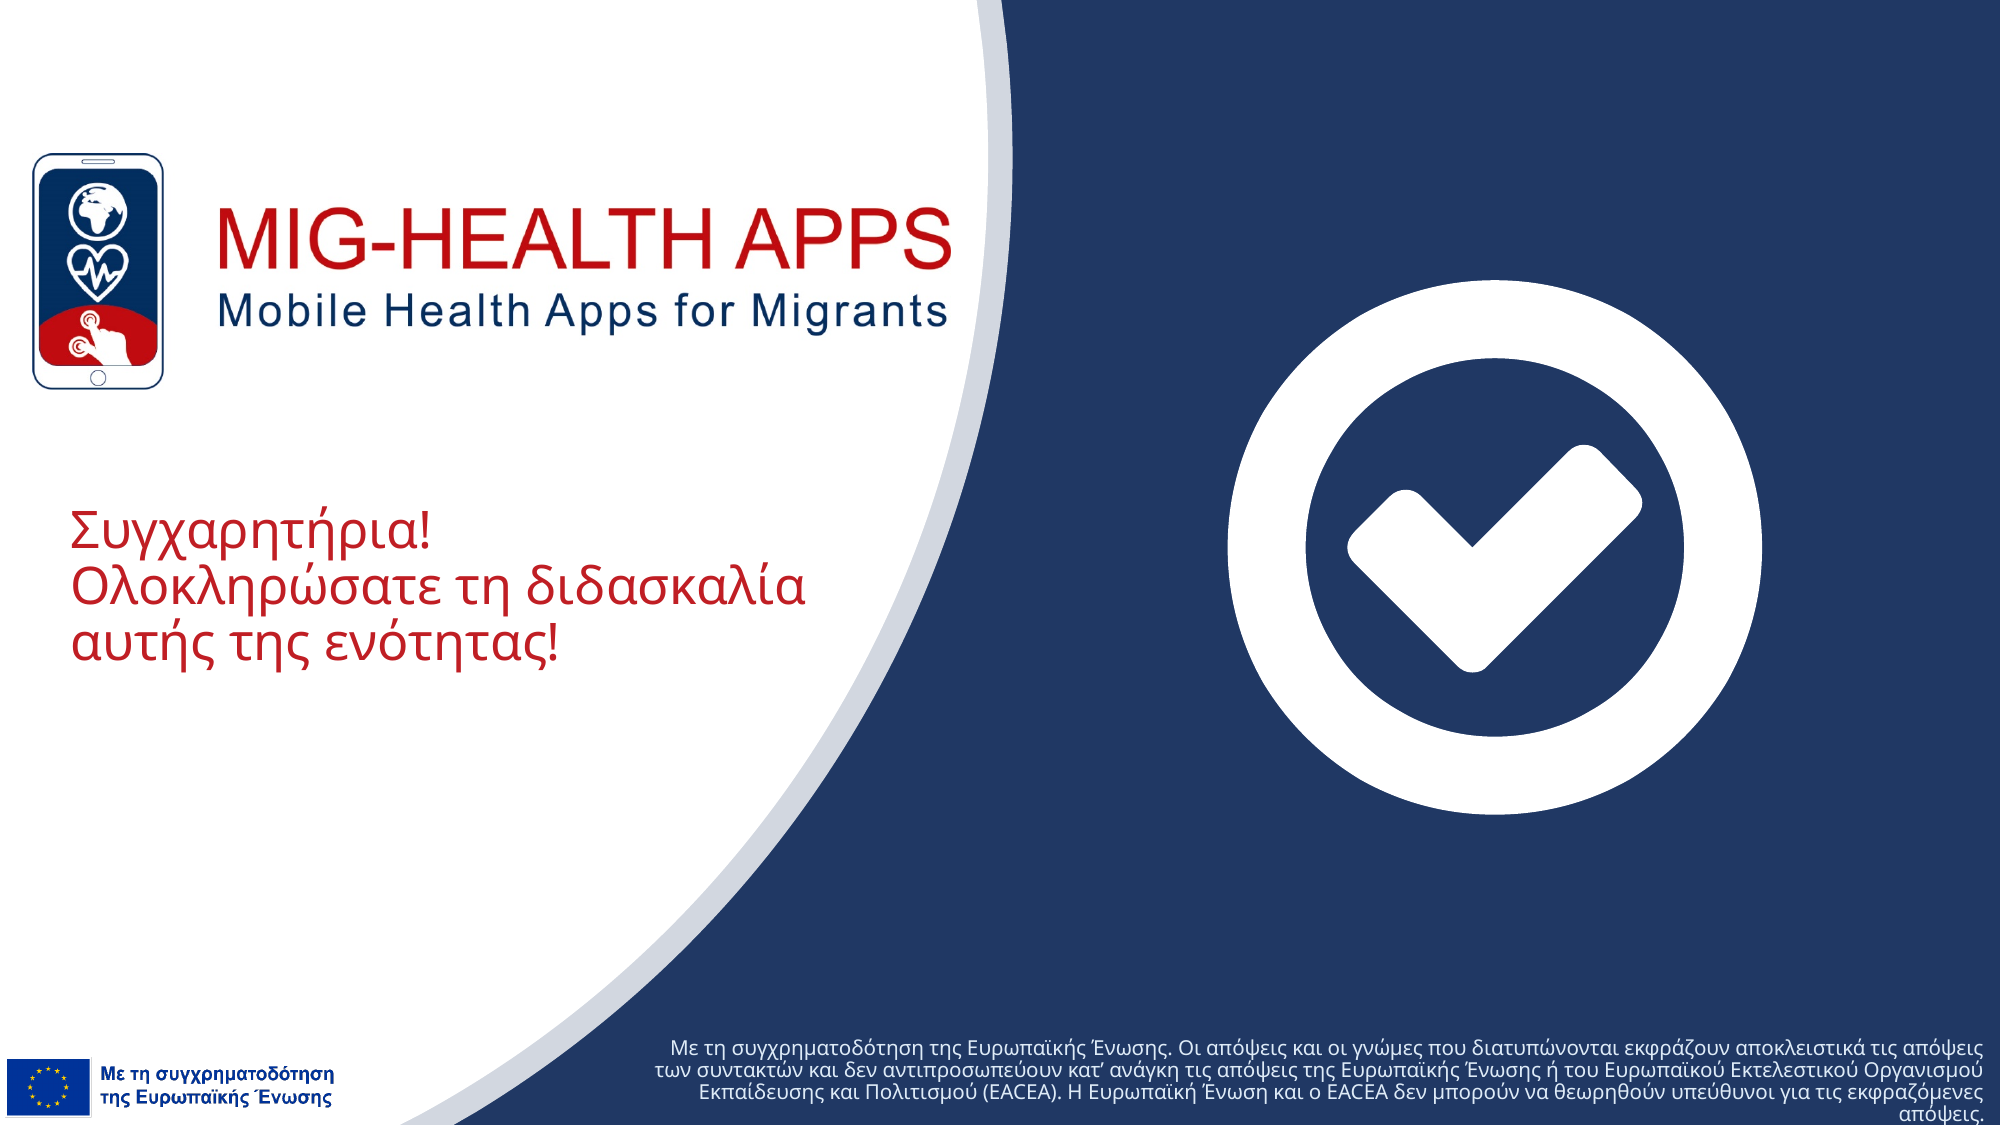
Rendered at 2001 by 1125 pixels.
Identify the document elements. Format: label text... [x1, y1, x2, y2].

text_box [404, 697, 876, 1125]
picture [1, 1054, 345, 1120]
text_box [0, 0, 990, 1125]
picture [32, 153, 951, 390]
text_box [882, 0, 1014, 685]
text_box Συγχαρητήρια! Ολοκληρώσατε τη διδασκαλία αυτής της ενότητας! [55, 479, 882, 697]
picture [1226, 280, 1763, 816]
text_box Με τη συγχρηματοδότηση της Ευρωπαϊκής Ένωσης. Οι απόψεις και οι γνώμες που διατυπώνονται εκφράζουν αποκλειστικά τις απόψεις των συντακτών και δεν αντιπροσωπεύουν κατ’ ανάγκη τις απόψεις της Ευρωπαϊκής Ένωσης ή του Ευρωπαϊκού Εκτελεστικού Οργανισμού Εκπαίδευσης και Πολιτισμού (EACEA). Η Ευρωπαϊκή Ένωση και ο EACEA δεν μπορούν να θεωρηθούν υπεύθυνοι για τις εκφραζόμενες απόψεις. [639, 1029, 2000, 1125]
